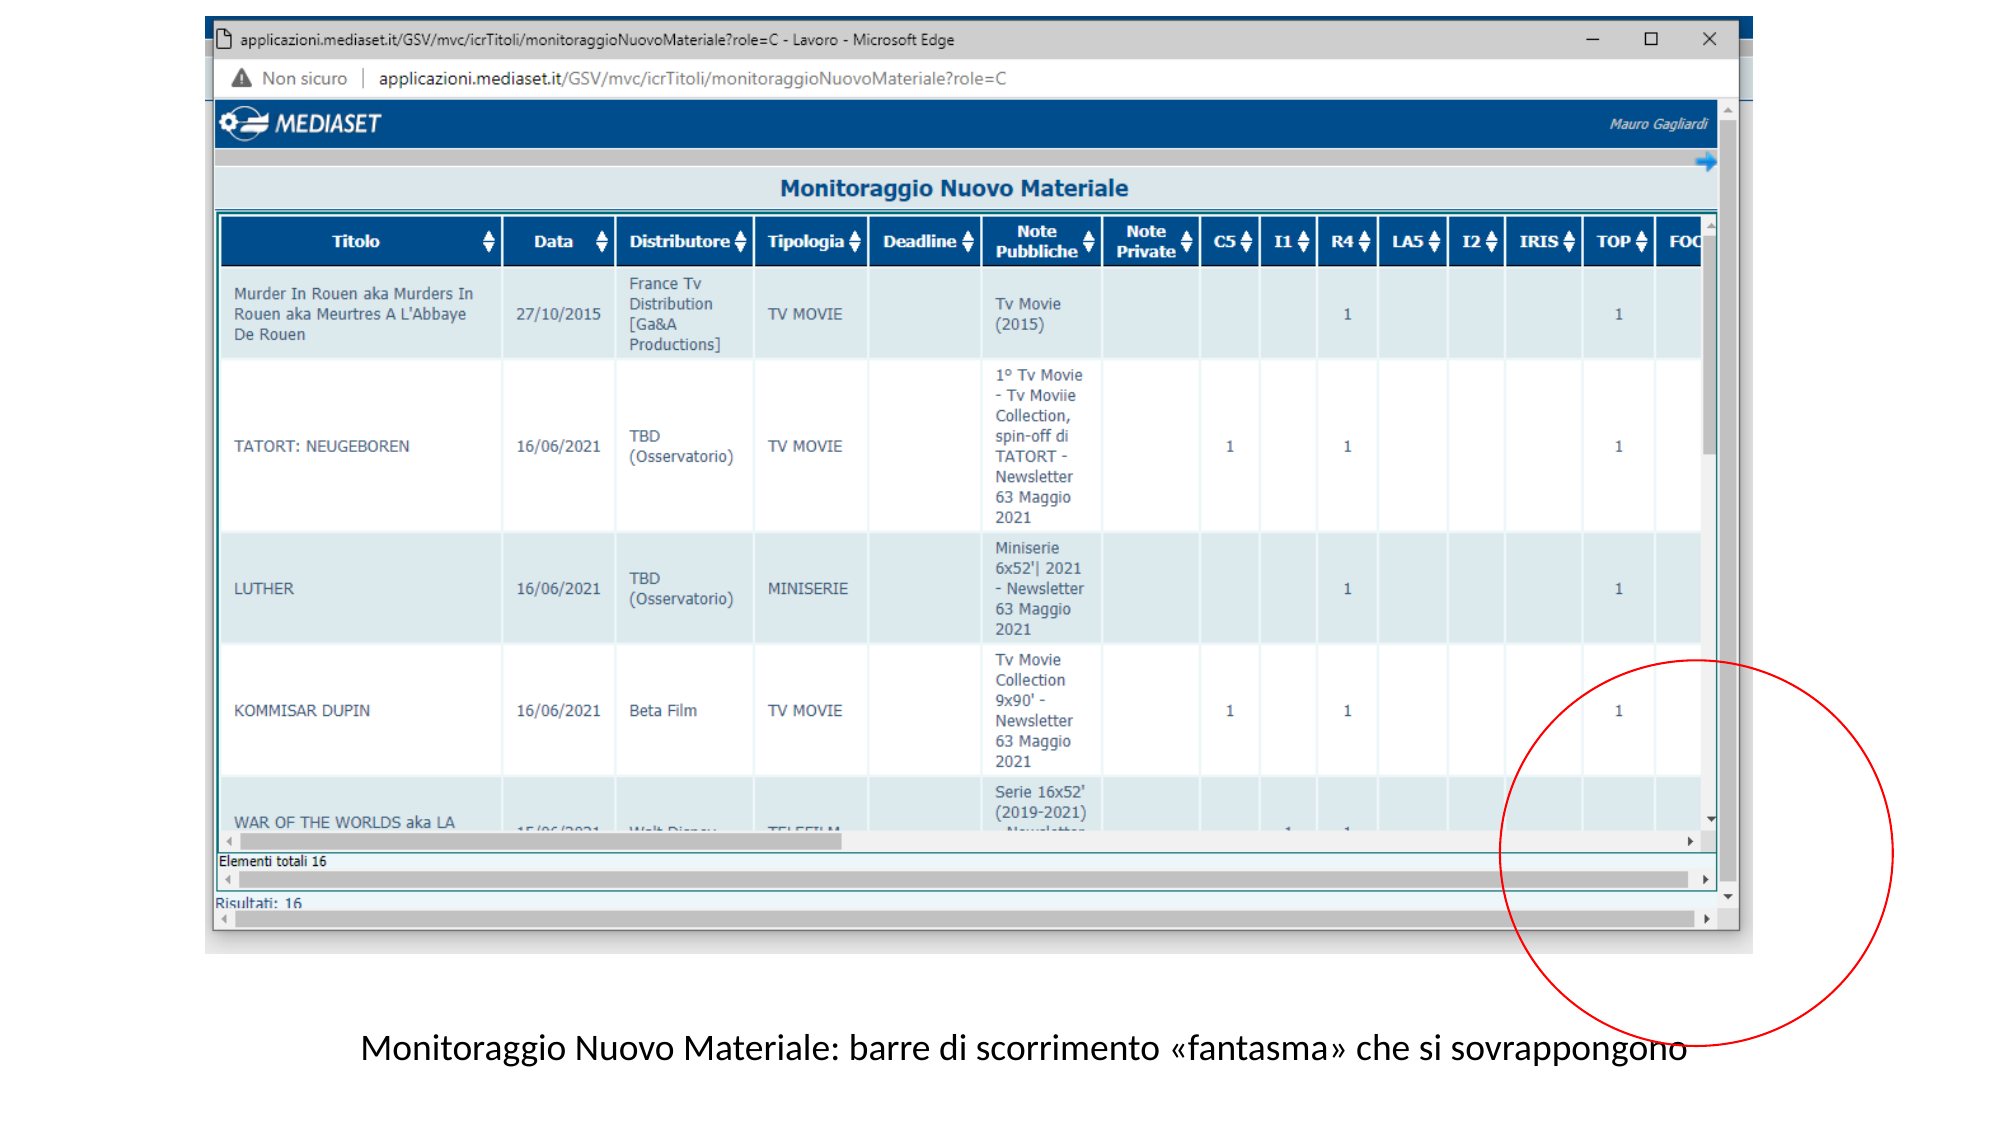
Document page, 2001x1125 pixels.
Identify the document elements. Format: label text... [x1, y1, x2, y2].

text_box Monitoraggio Nuovo Materiale: barre di scorrimento «fantasma» che si sovrappongono [345, 1015, 1704, 1076]
picture [205, 16, 1753, 954]
text_box [1527, 667, 1894, 1048]
